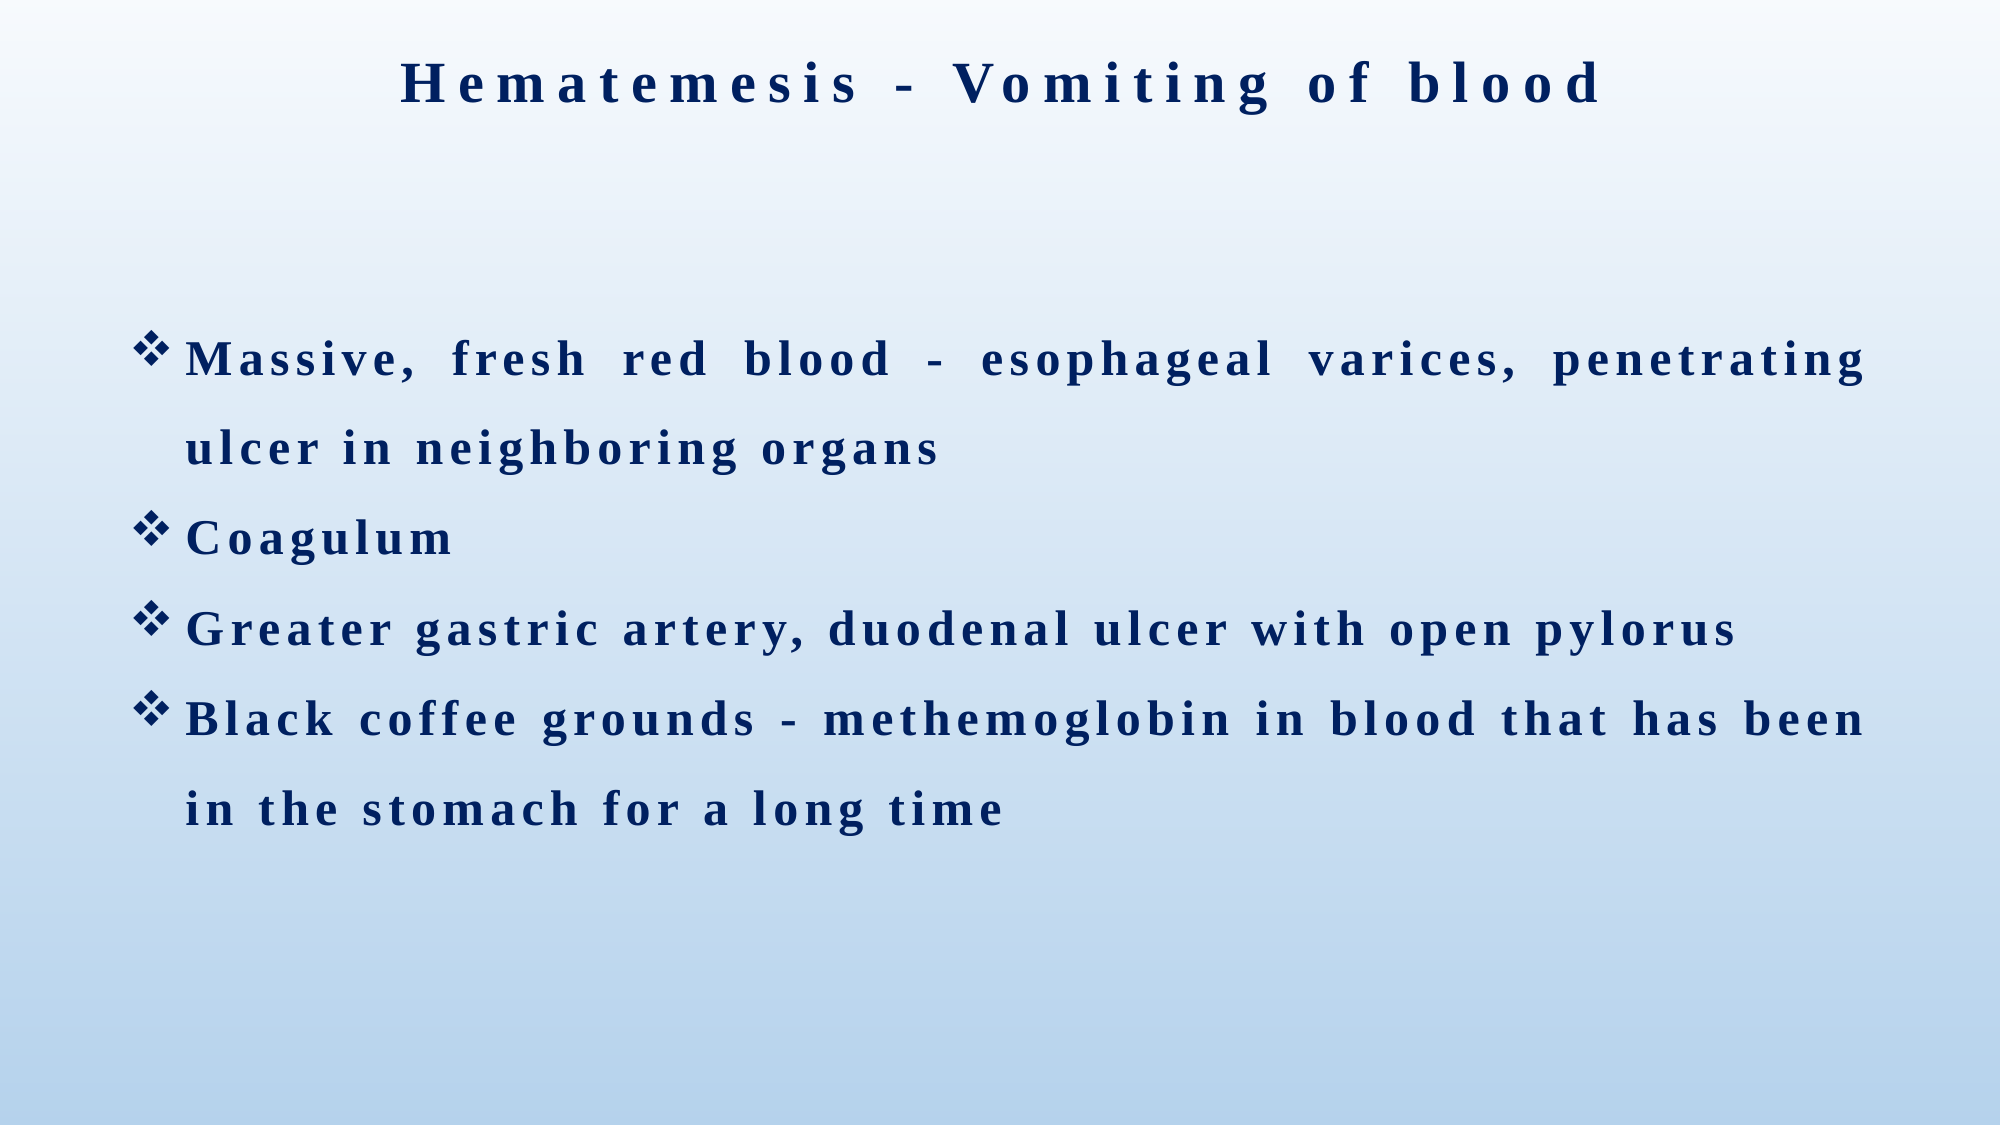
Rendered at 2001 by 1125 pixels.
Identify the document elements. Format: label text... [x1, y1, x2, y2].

text_box Massive, fresh red blood - esophageal varices, penetrating ulcer in neighboring organs Coagulum Greater gastric artery, duodenal ulcer with open pylorus Black coffee grounds - methemoglobin in blood that has been in the stomach for a long time [114, 287, 1886, 843]
text_box Hematemesis - Vomiting of blood [114, 37, 1886, 122]
